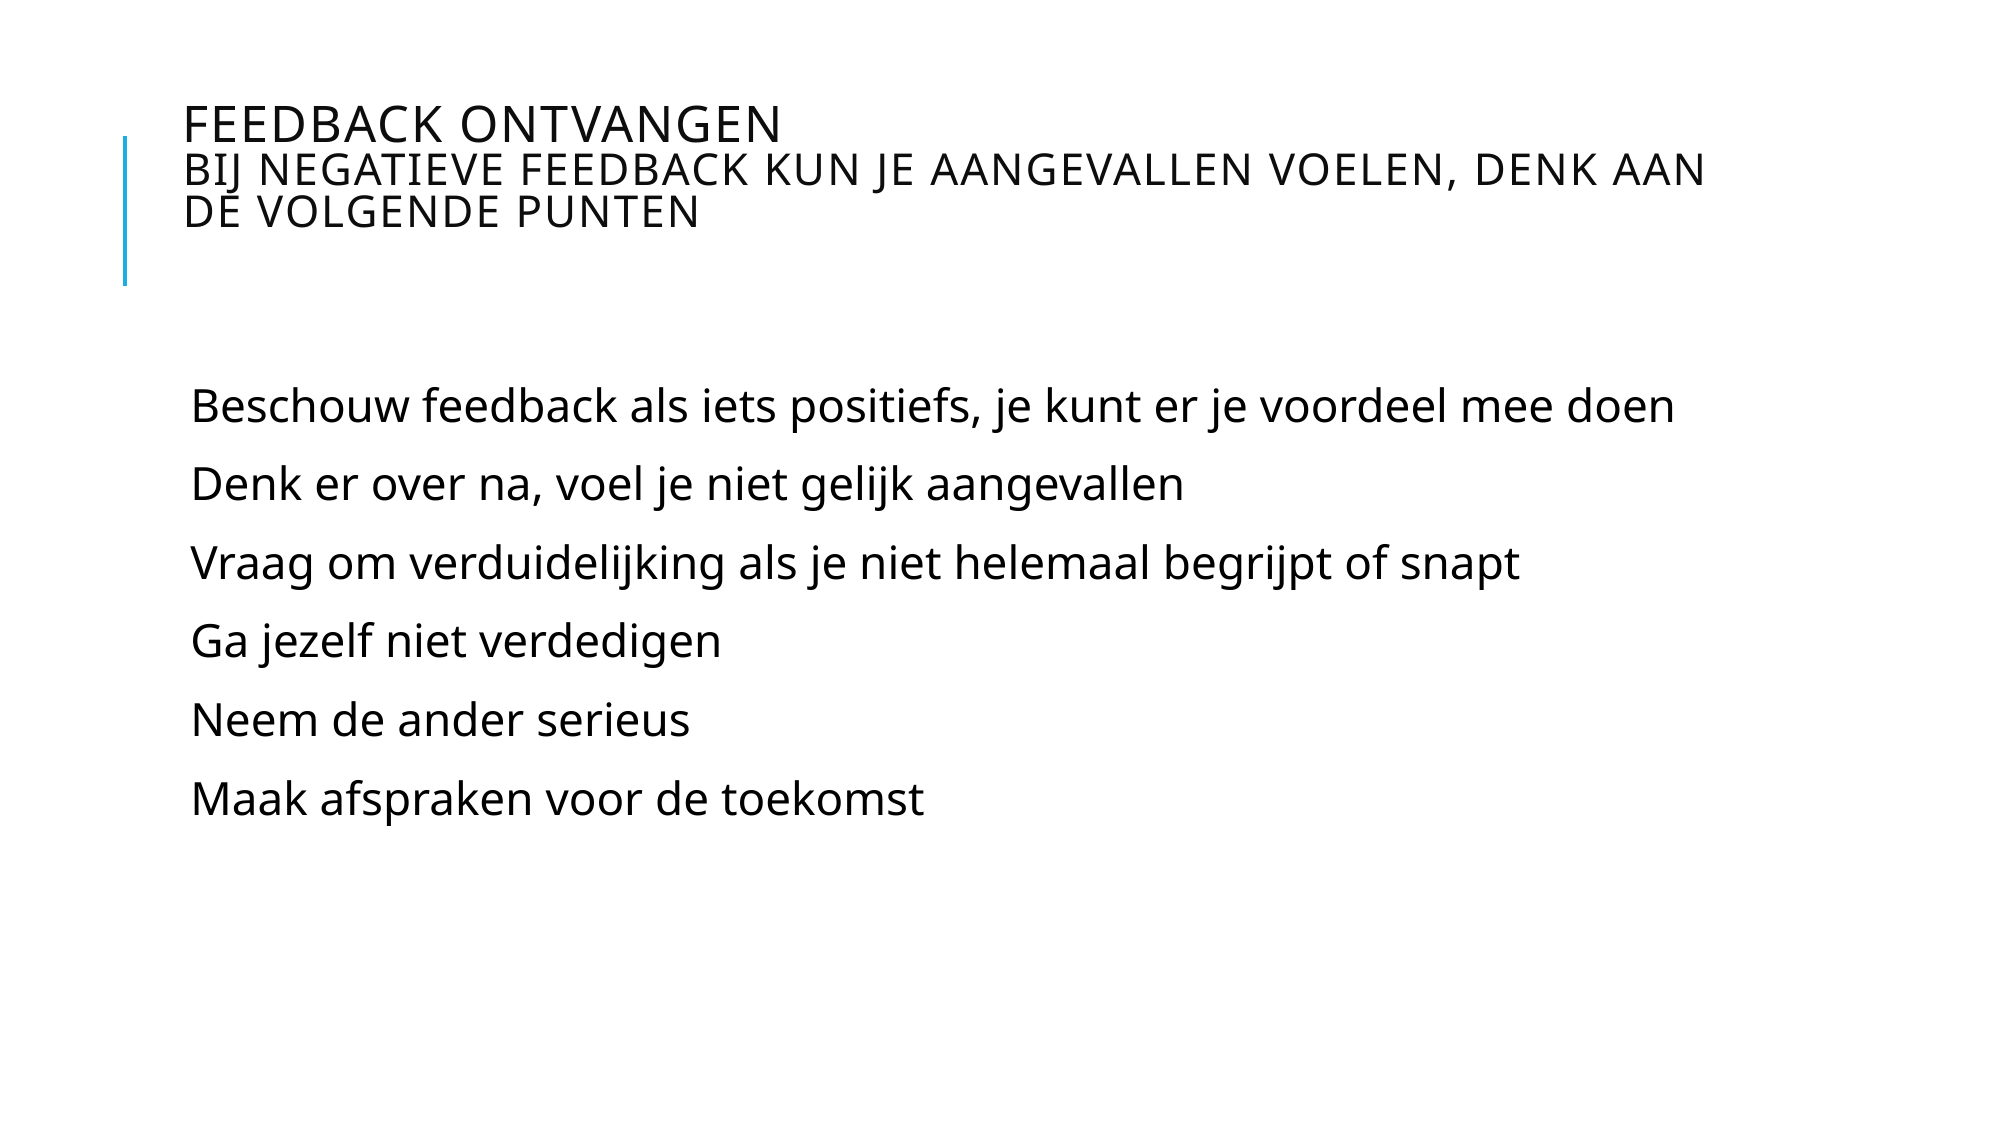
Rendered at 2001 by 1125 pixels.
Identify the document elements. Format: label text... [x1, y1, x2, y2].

title Feedback ontvangen Bij negatieve feedback kun je aangevallen voelen, denk aan de volgende punten [168, 96, 1763, 342]
list Beschouw feedback als iets positiefs, je kunt er je voordeel mee doen Denk er over na, voel je niet gelijk aangevallen Vraag om verduidelijking als je niet helemaal begrijpt of snapt Ga jezelf niet verdedigen Neem de ander serieus Maak afspraken voor de toekomst [168, 375, 1763, 1035]
